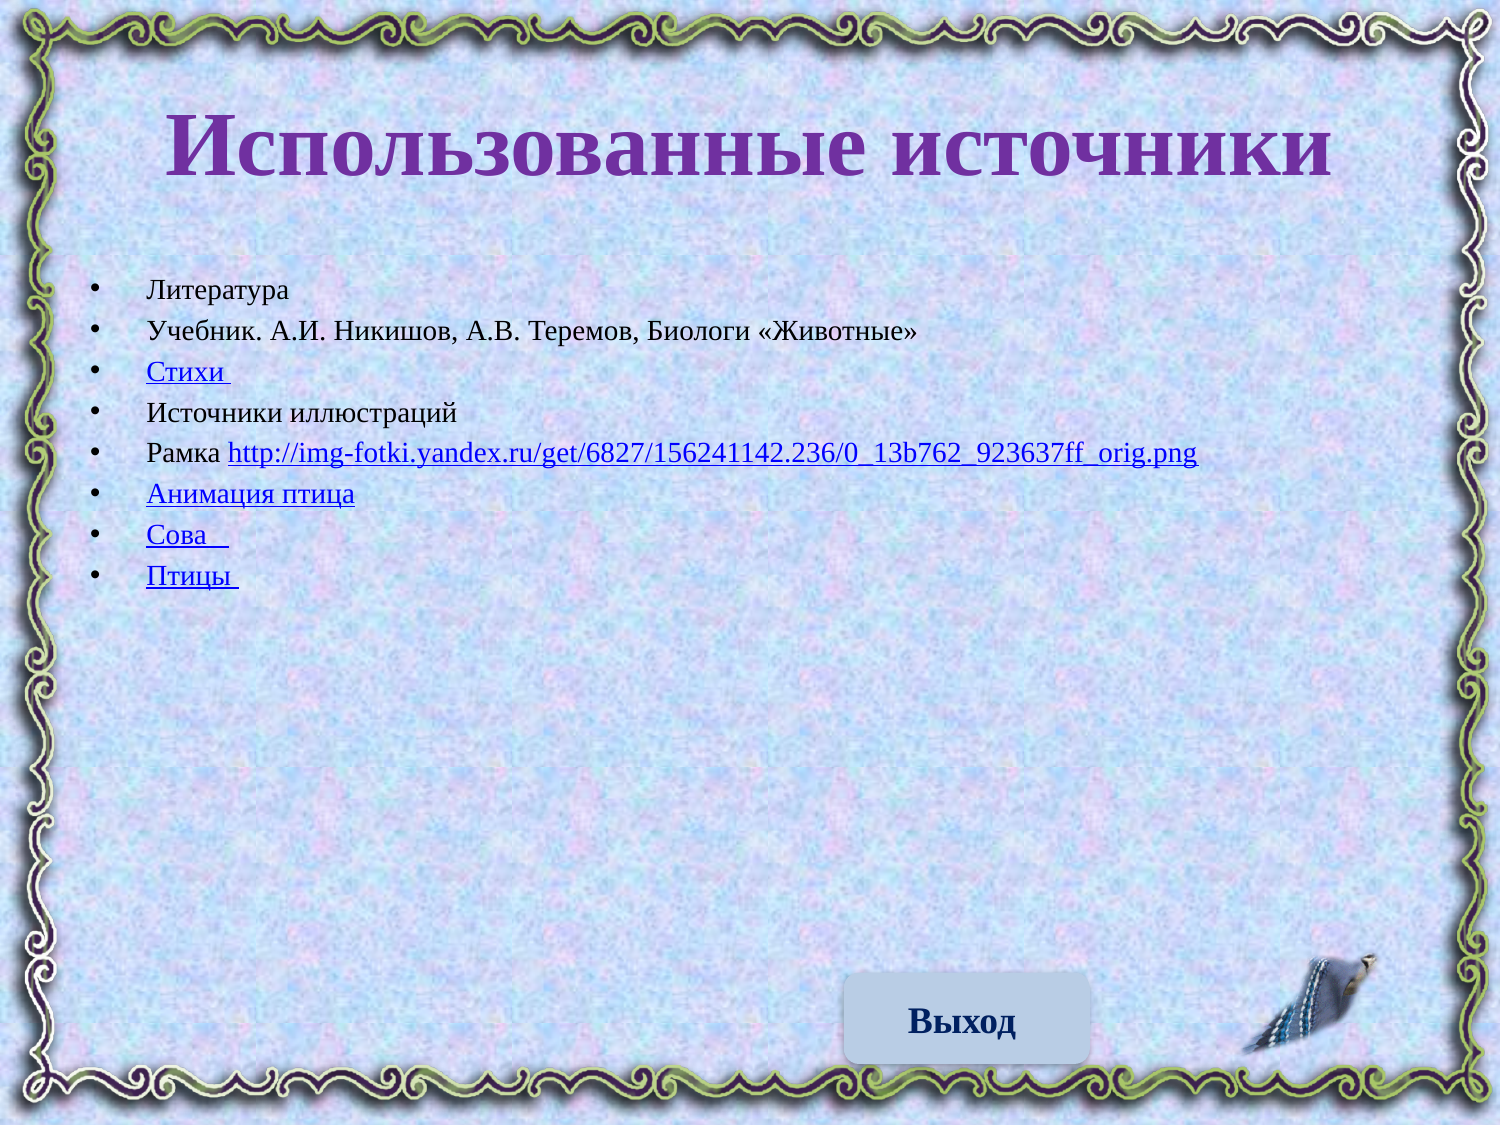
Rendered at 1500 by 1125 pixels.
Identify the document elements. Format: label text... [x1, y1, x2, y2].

title Использованные источники [75, 45, 1425, 233]
picture [2, 1, 1499, 1125]
list Литература Учебник. А.И. Никишов, А.В. Теремов, Биологи «Животные» Стихи Источники иллюстраций Рамка http://img-fotki.yandex.ru/get/6827/156241142.236/0_13b762_923637ff_orig.png Анимация птица Сова Птицы [75, 262, 1425, 1005]
text_box Выход [843, 972, 1090, 1064]
